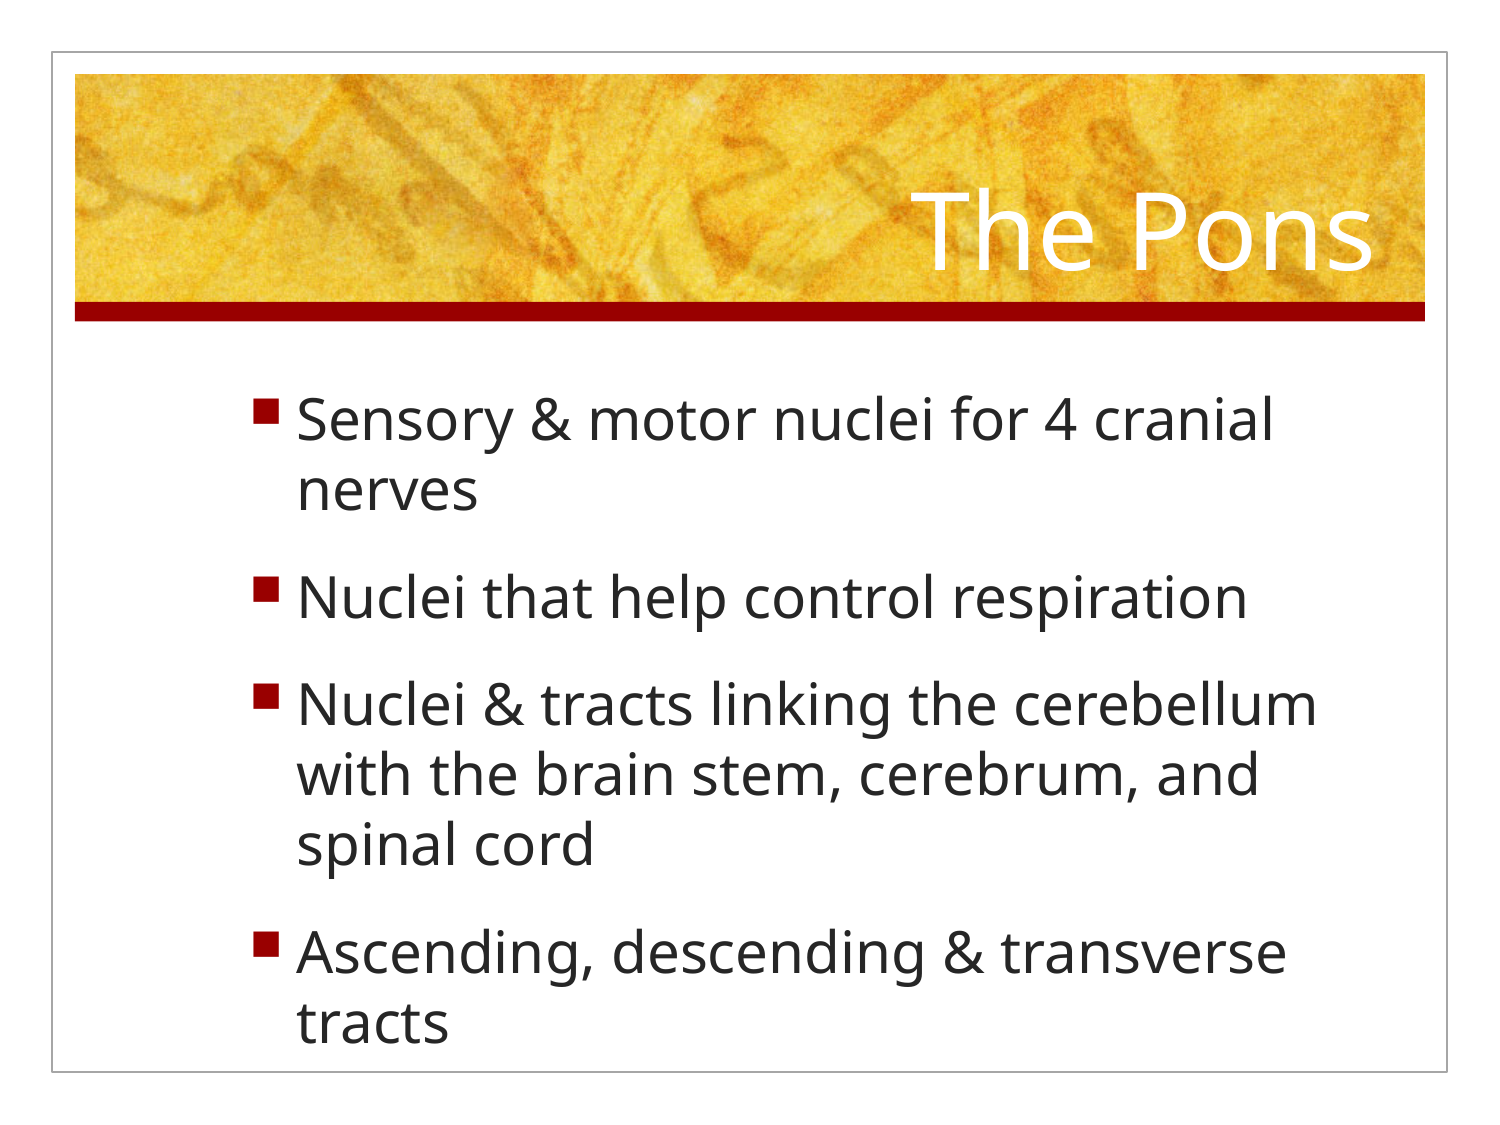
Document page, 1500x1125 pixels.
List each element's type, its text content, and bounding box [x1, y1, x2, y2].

list Sensory & motor nuclei for 4 cranial nerves Nuclei that help control respiration Nuclei & tracts linking the cerebellum with the brain stem, cerebrum, and spinal cord Ascending, descending & transverse tracts [234, 375, 1392, 1005]
picture [75, 74, 1425, 301]
title The Pons [108, 74, 1392, 292]
